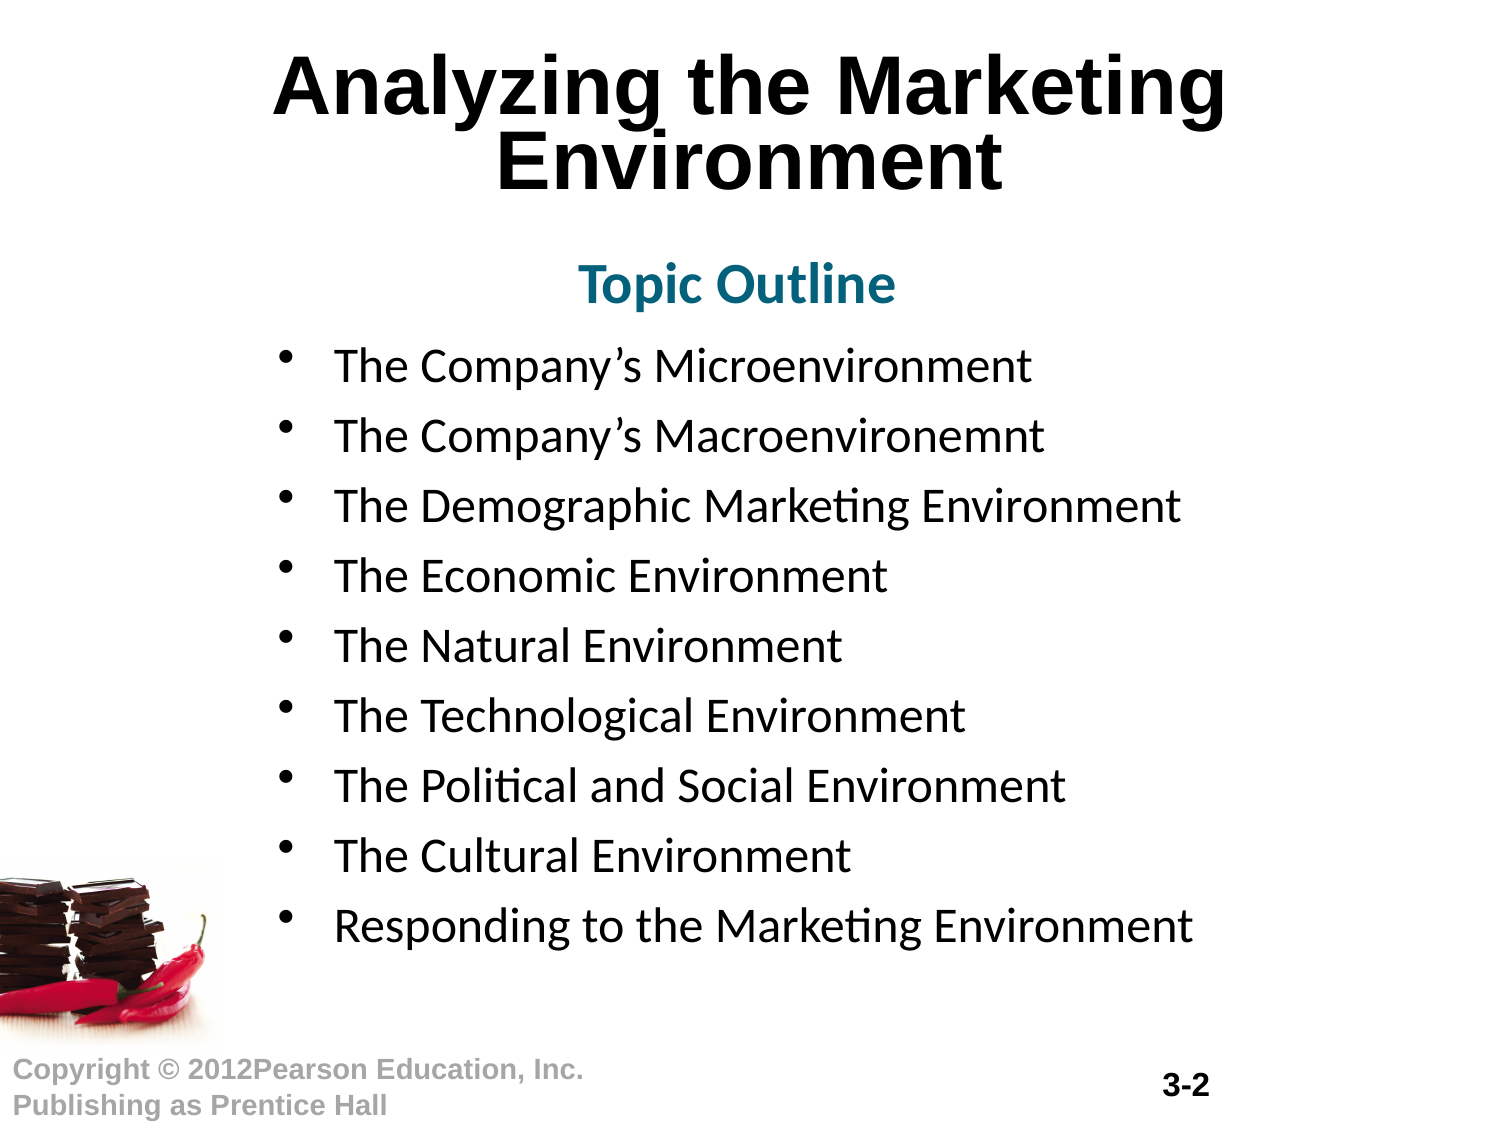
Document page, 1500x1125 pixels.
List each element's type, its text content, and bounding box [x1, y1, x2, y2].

list The Company’s Microenvironment The Company’s Macroenvironemnt The Demographic Marketing Environment The Economic Environment The Natural Environment The Technological Environment The Political and Social Environment The Cultural Environment Responding to the Marketing Environment [262, 324, 1301, 1076]
list Topic Outline [149, 237, 1326, 301]
title Analyzing the Marketing Environment [112, 37, 1388, 226]
picture [0, 862, 225, 1050]
